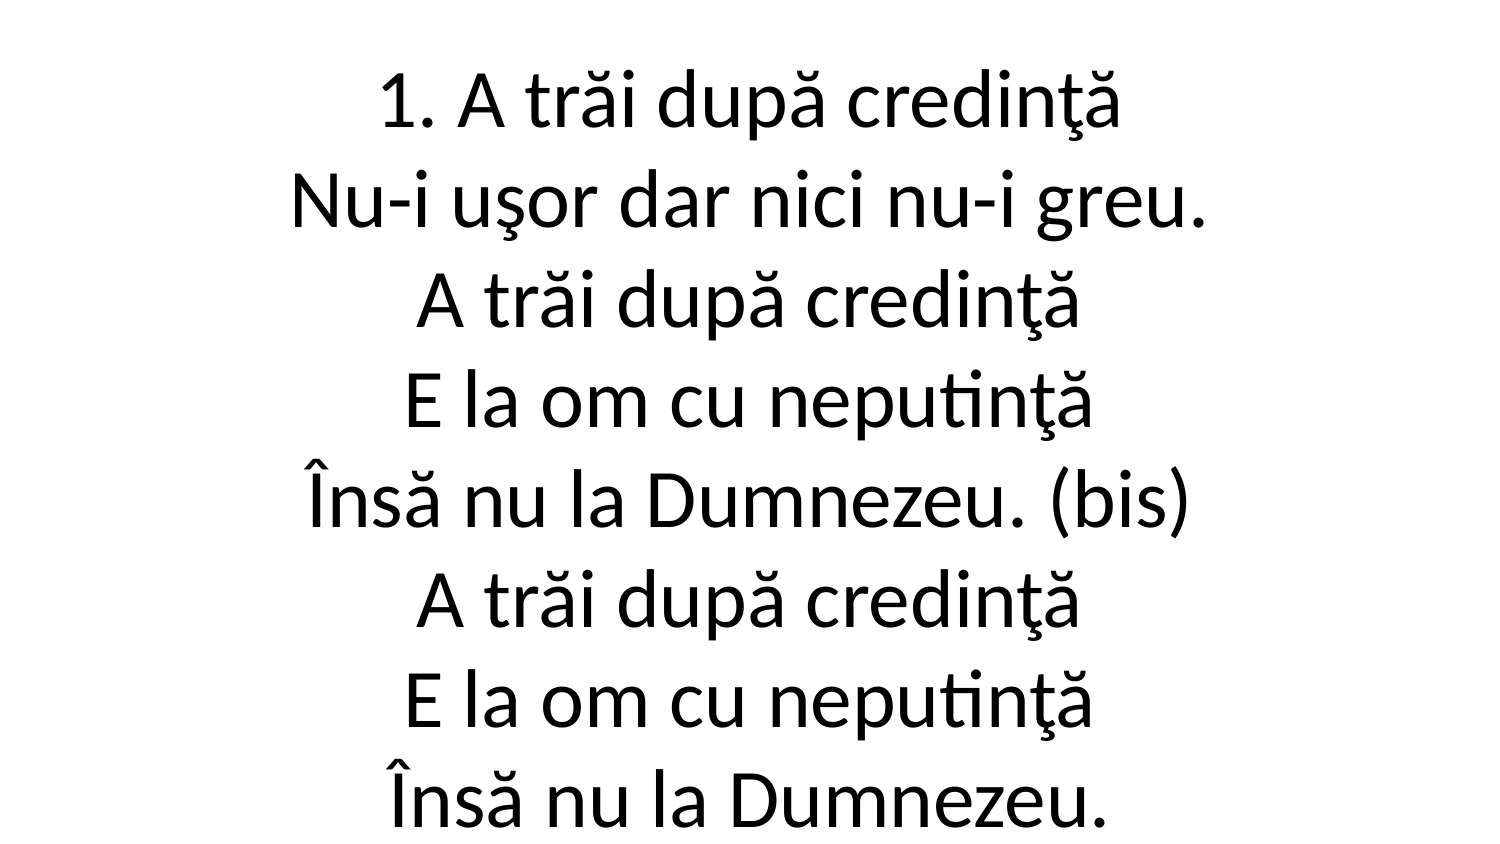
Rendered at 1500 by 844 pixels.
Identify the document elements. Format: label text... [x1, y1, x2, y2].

text_box 1. A trăi după credinţă Nu-i uşor dar nici nu-i greu. A trăi după credinţă E la om cu neputinţă Însă nu la Dumnezeu. (bis) A trăi după credinţă E la om cu neputinţă Însă nu la Dumnezeu. [274, 0, 1225, 844]
